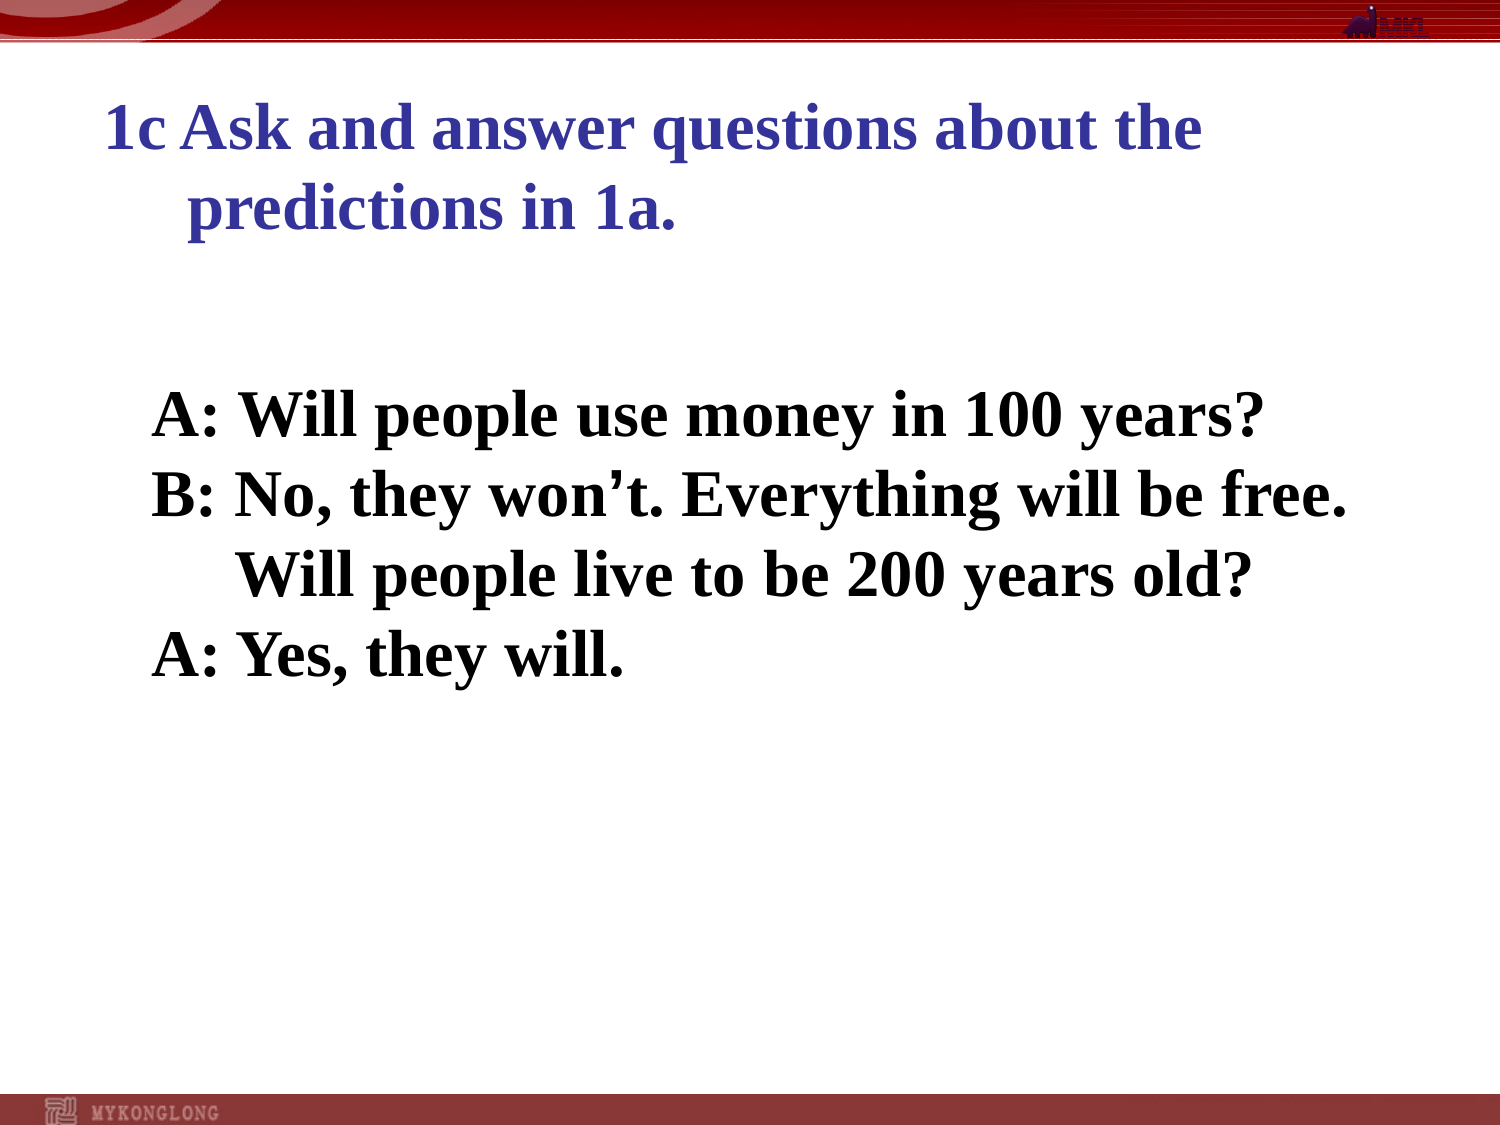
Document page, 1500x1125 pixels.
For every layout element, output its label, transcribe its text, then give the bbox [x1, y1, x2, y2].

picture [0, 1094, 1500, 1125]
text_box A: Will people use money in 100 years? B: No, they won’t. Everything will be free. Will people live to be 200 years old? A: Yes, they will. [136, 362, 1381, 777]
text_box 1c Ask and answer questions about the predictions in 1a. [88, 75, 1237, 250]
picture [0, 0, 1500, 44]
